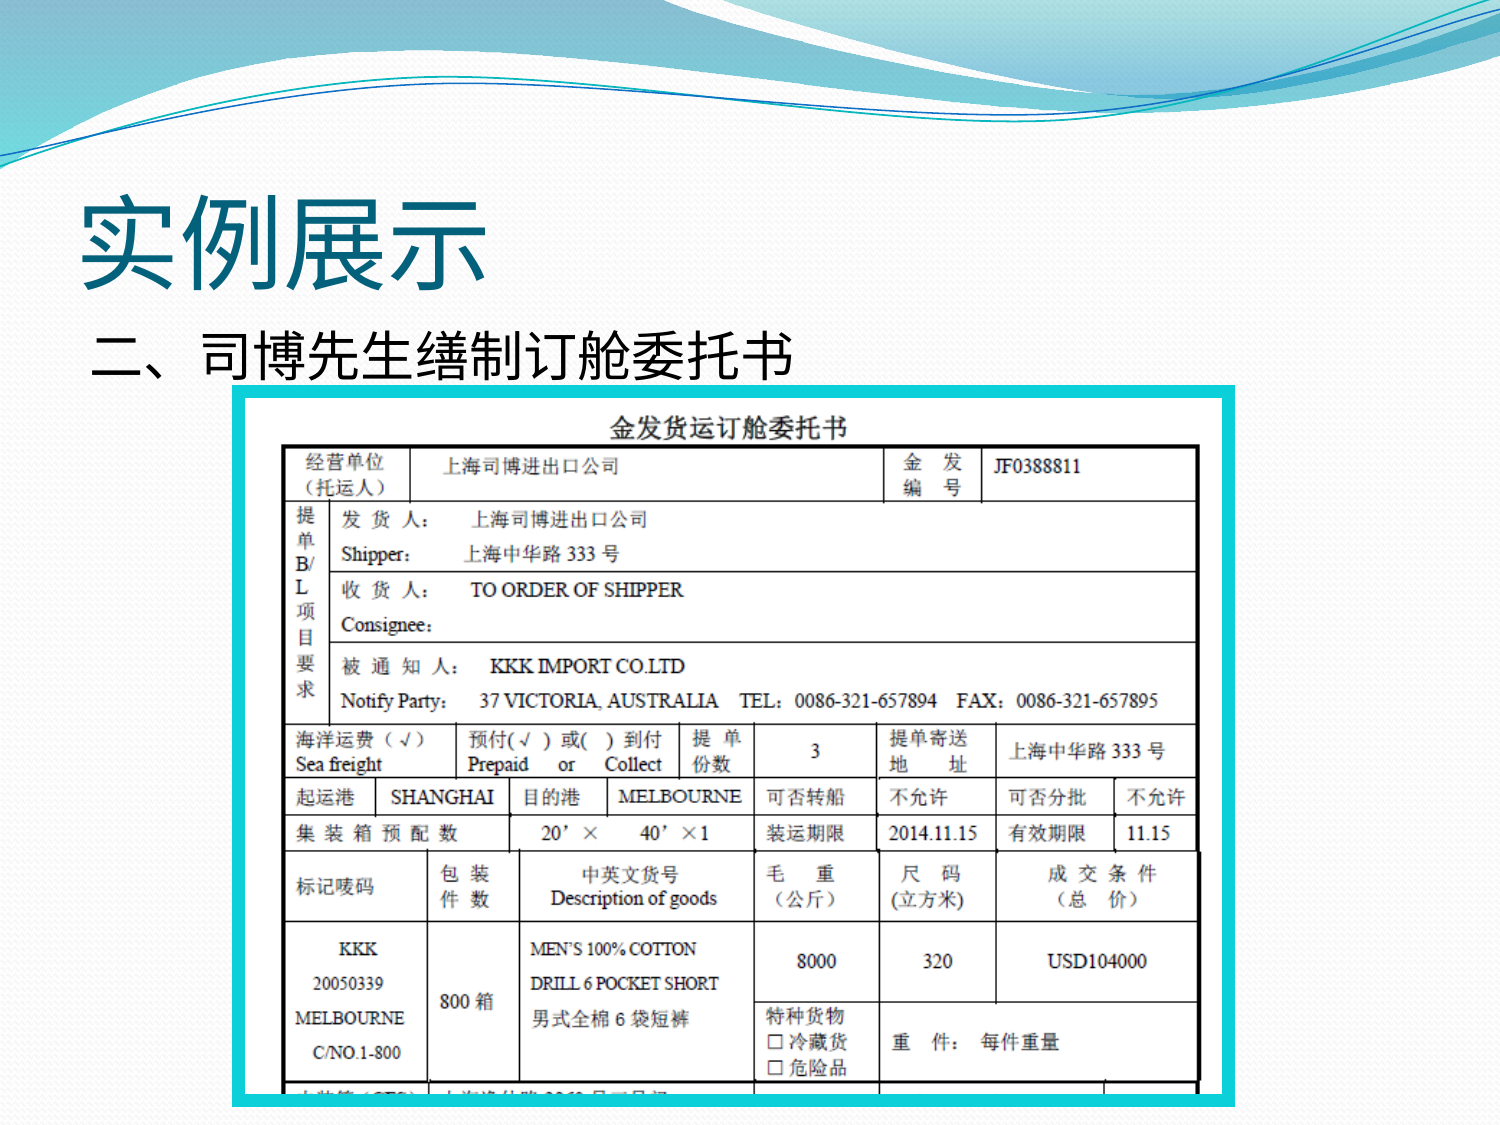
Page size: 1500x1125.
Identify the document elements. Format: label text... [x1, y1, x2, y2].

list 二、司博先生缮制订舱委托书 [75, 314, 975, 1043]
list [244, 397, 1223, 1095]
title 实例展示 [75, 115, 1425, 303]
